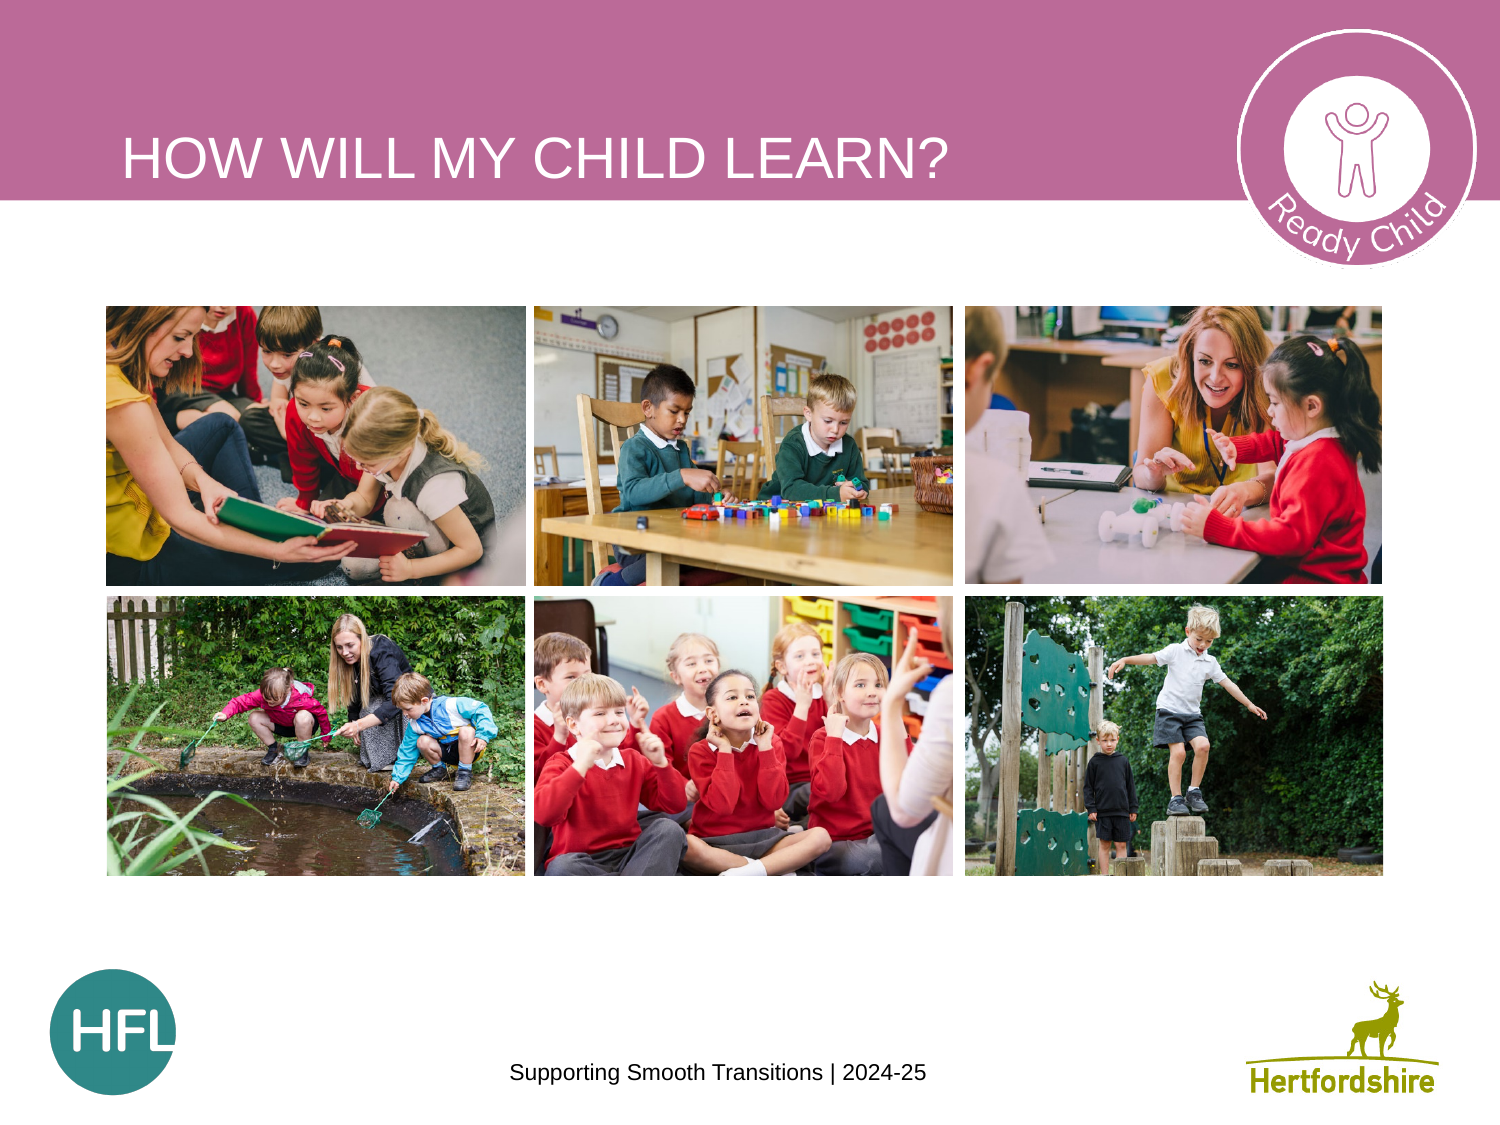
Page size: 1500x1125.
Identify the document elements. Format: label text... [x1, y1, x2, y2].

title How will my child learn? [106, 10, 1234, 198]
picture [1234, 26, 1479, 271]
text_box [106, 306, 1384, 876]
picture [1197, 952, 1487, 1125]
picture [40, 963, 184, 1103]
